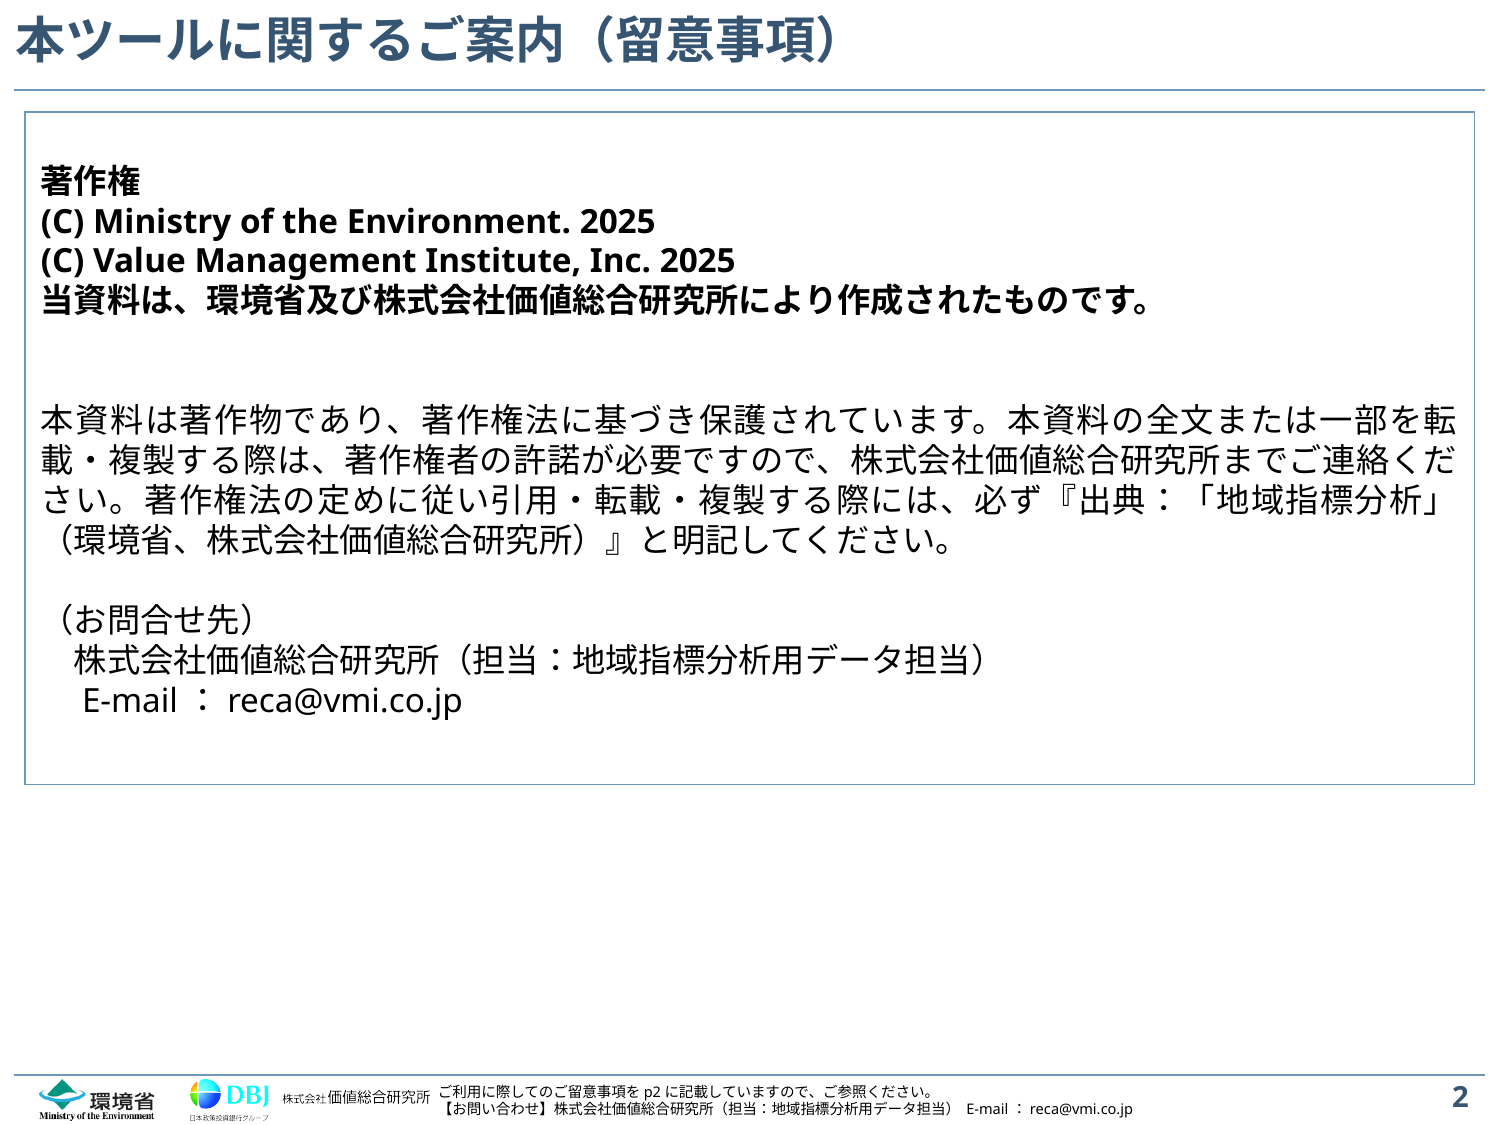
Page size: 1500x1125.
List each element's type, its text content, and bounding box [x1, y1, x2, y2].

picture [186, 1076, 434, 1125]
slide_number 2 [1427, 1070, 1493, 1112]
title 本ツールに関するご案内（留意事項） [0, 0, 1500, 87]
picture [36, 1079, 157, 1124]
text_box 著作権 (C) Ministry of the Environment. 2025 (C) Value Management Institute, Inc. 2025 当資料は、環境省及び株式会社価値総合研究所により作成されたものです。 本資料は著作物であり、著作権法に基づき保護されています。本資料の全文または一部を転載・複製する際は、著作権者の許諾が必要ですので、株式会社価値総合研究所までご連絡ください。著作権法の定めに従い引用・転載・複製する際には、必ず『出典：「地域指標分析」（環境省、株式会社価値総合研究所）』と明記してください。 （お問合せ先） 株式会社価値総合研究所（担当：地域指標分析用データ担当） E-mail：reca@vmi.co.jp [25, 112, 1475, 785]
